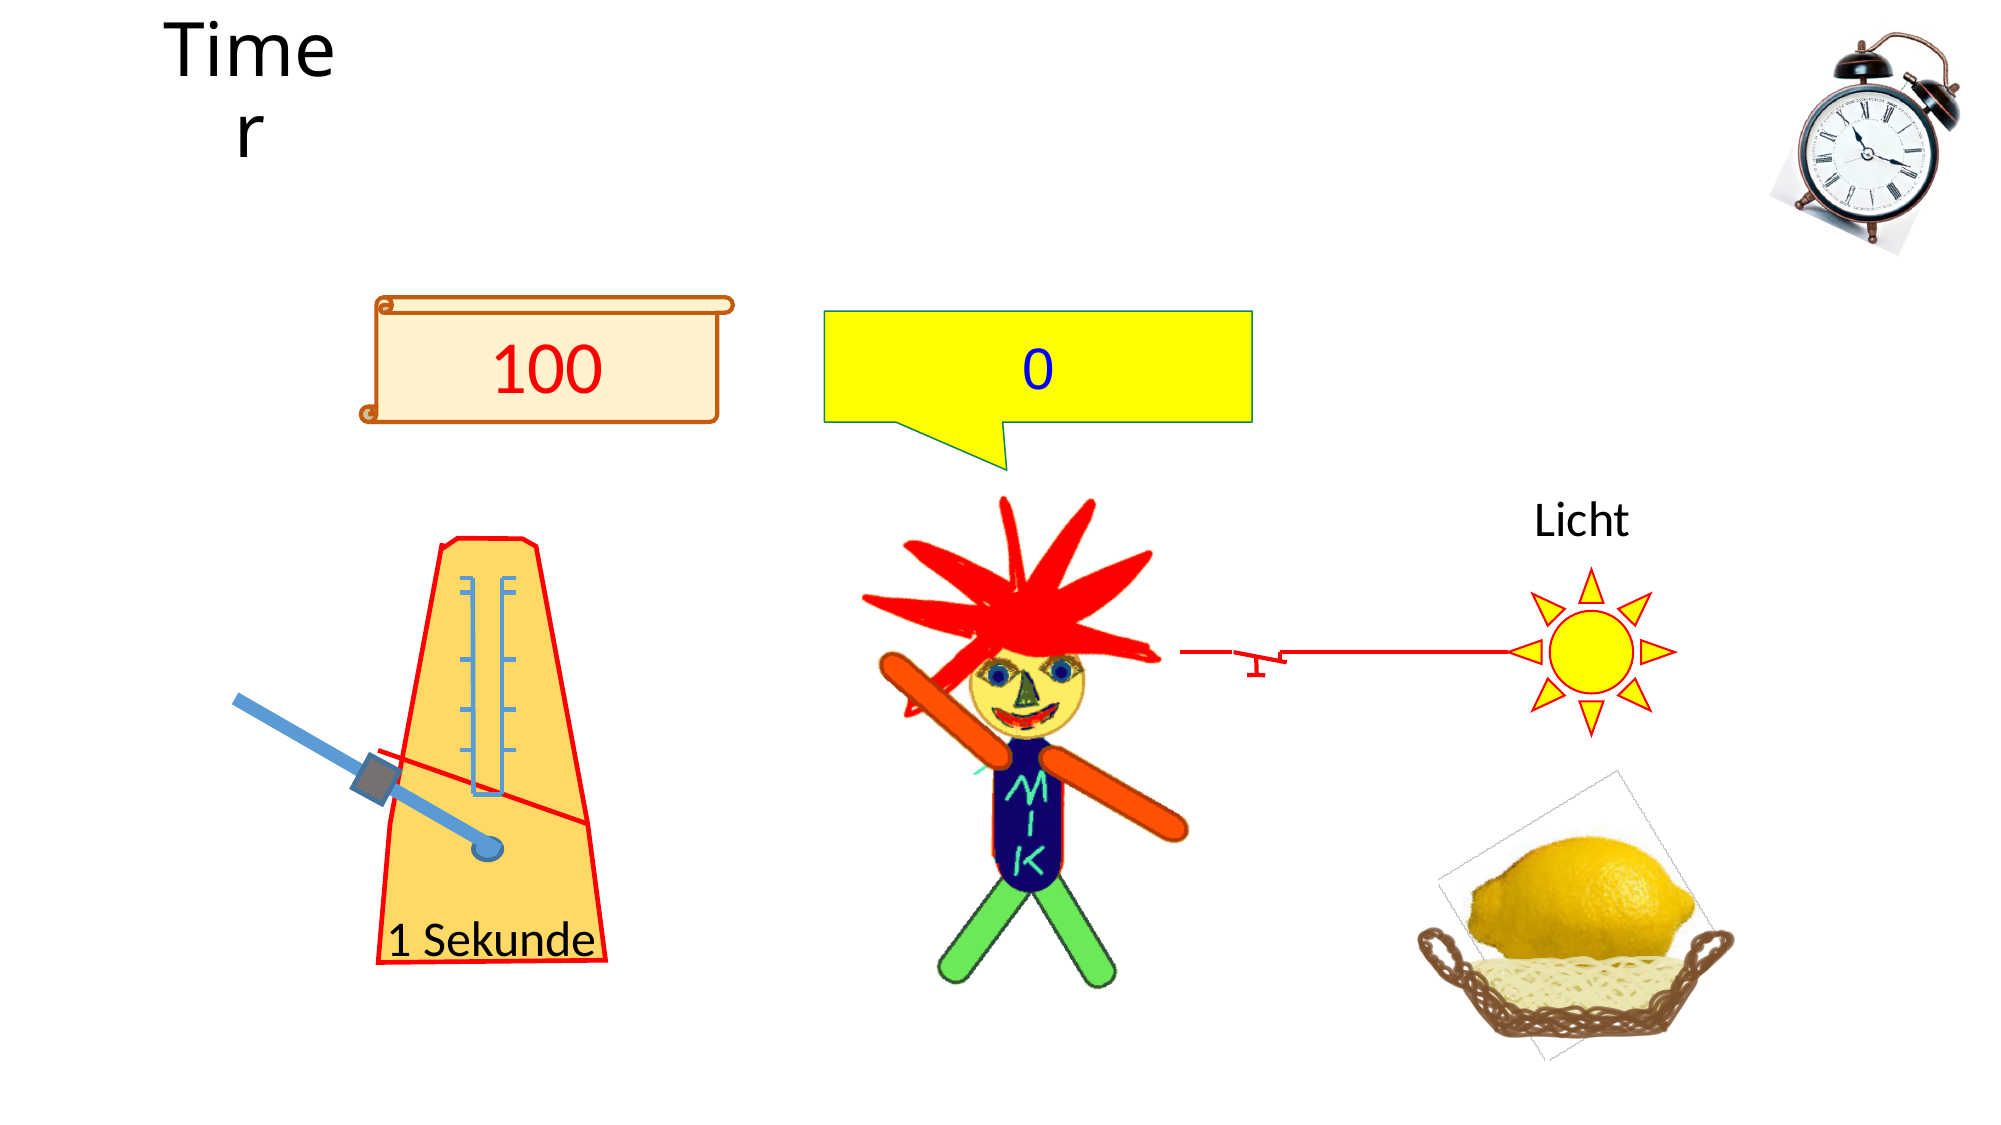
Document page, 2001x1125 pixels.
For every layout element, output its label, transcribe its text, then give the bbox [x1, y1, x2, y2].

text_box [226, 714, 761, 980]
text_box Licht [1519, 478, 1646, 554]
picture [1382, 772, 1770, 1107]
text_box 0 [824, 311, 1253, 471]
picture [840, 478, 1206, 1004]
picture [1769, 0, 1990, 257]
text_box 100 [359, 296, 734, 424]
title Timer [139, 108, 361, 182]
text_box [1206, 569, 1675, 735]
text_box [409, 537, 569, 714]
